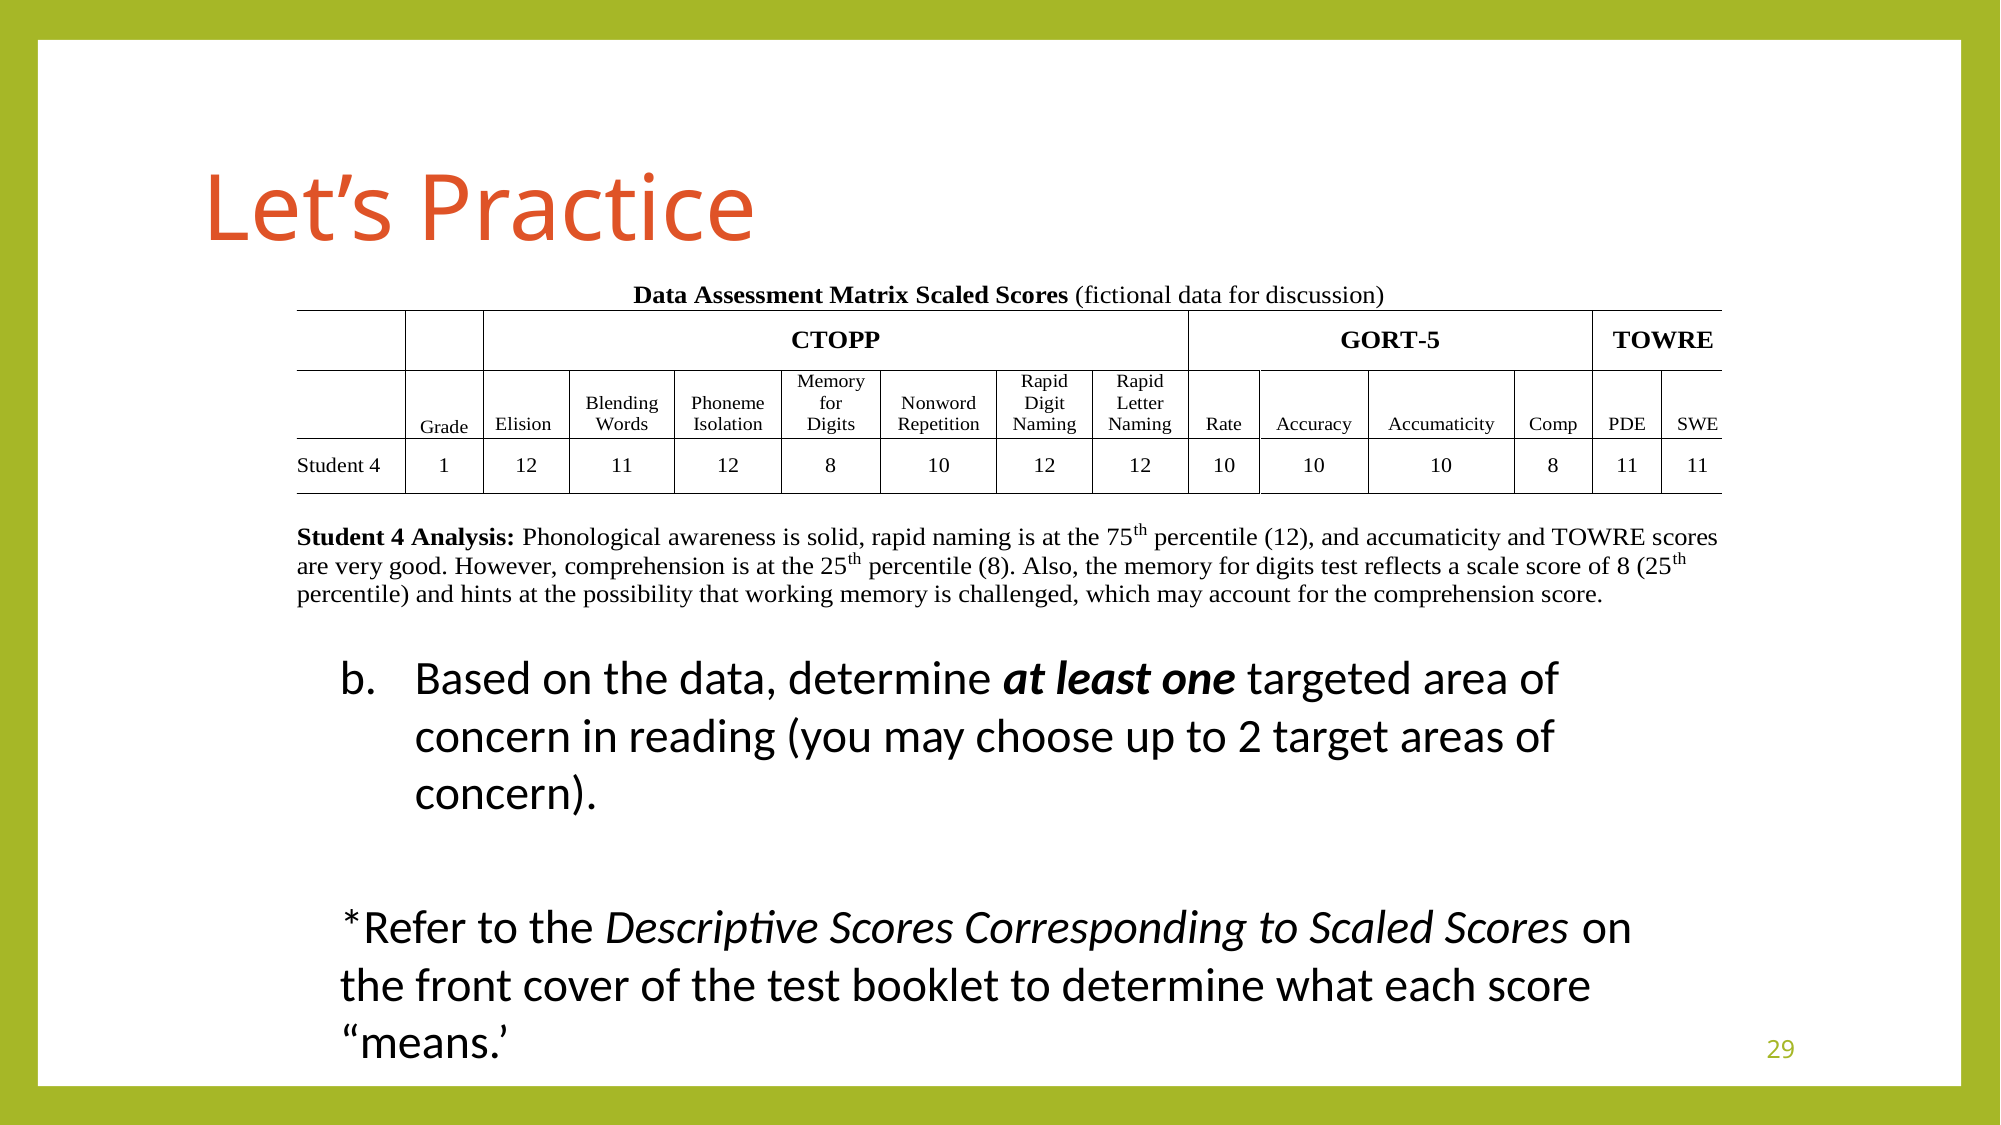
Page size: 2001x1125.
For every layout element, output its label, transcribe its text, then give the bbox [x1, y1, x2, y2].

text_box Based on the data, determine at least one targeted area of concern in reading (you may choose up to 2 target areas of concern). *Refer to the Descriptive Scores Corresponding to Scaled Scores on the front cover of the test booklet to determine what each score “means.’ [324, 647, 1657, 1076]
title Let’s Practice [187, 99, 1808, 323]
slide_number 29 [1530, 1020, 1811, 1081]
picture [296, 280, 1723, 639]
